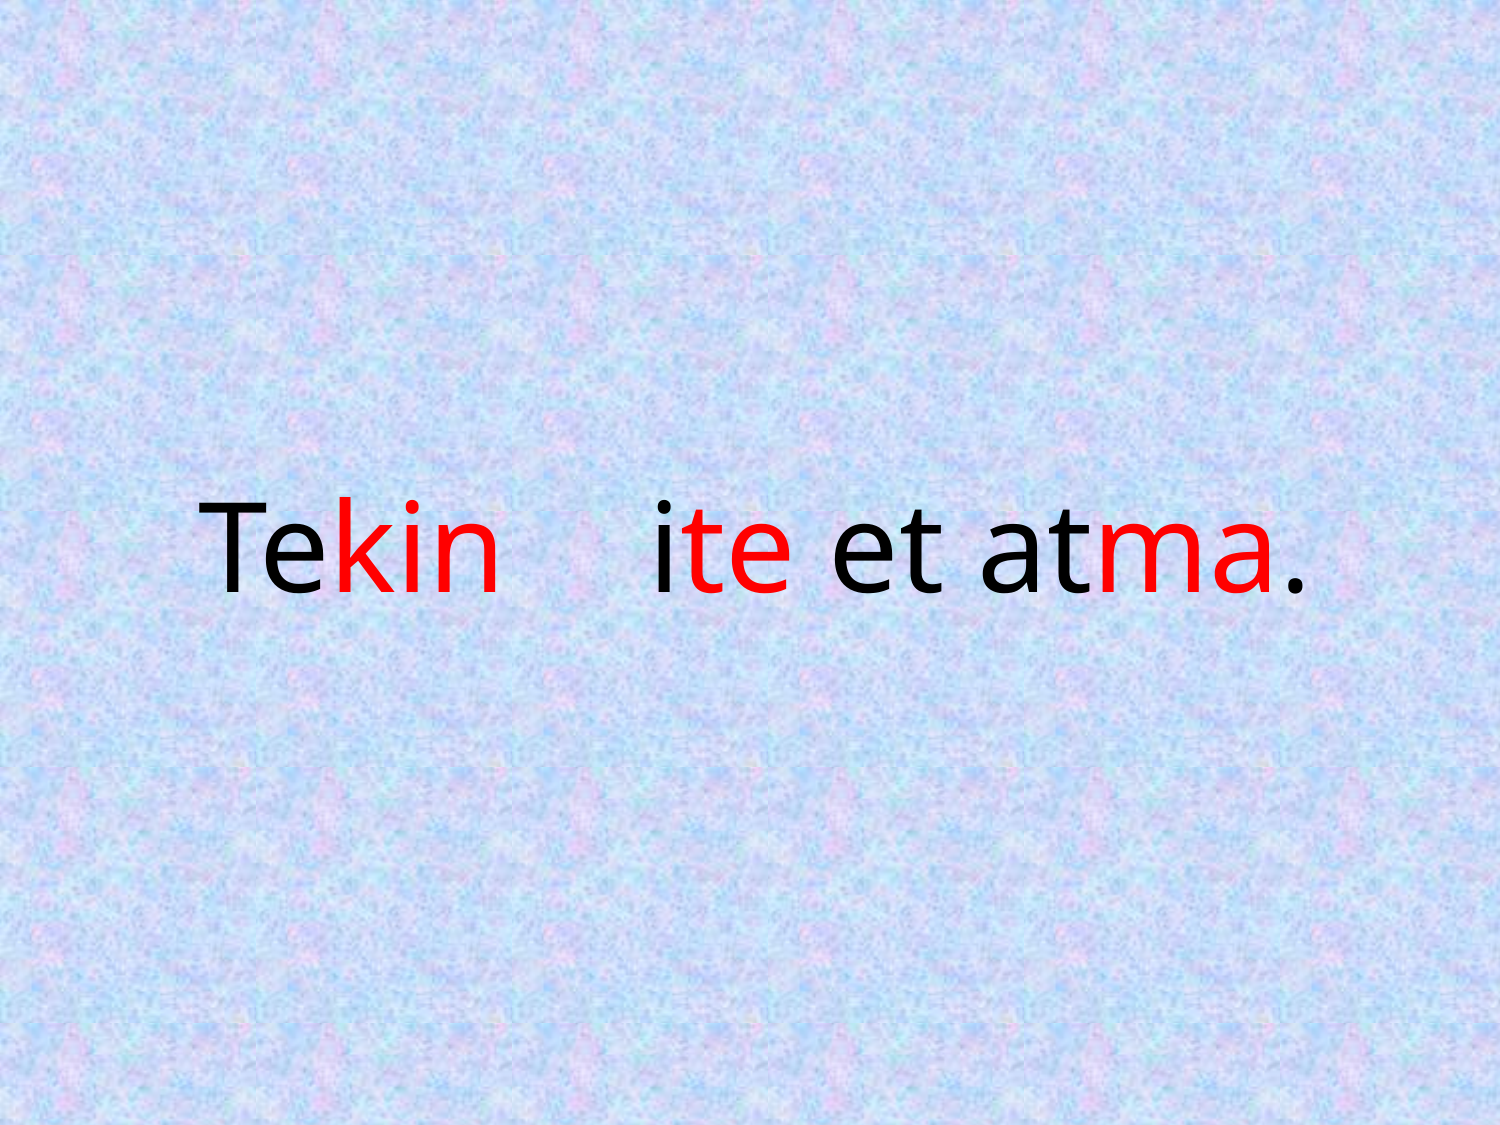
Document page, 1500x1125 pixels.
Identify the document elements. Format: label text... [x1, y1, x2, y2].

title Tekin ite et atma. [117, 421, 1393, 663]
picture [0, 0, 1500, 1125]
